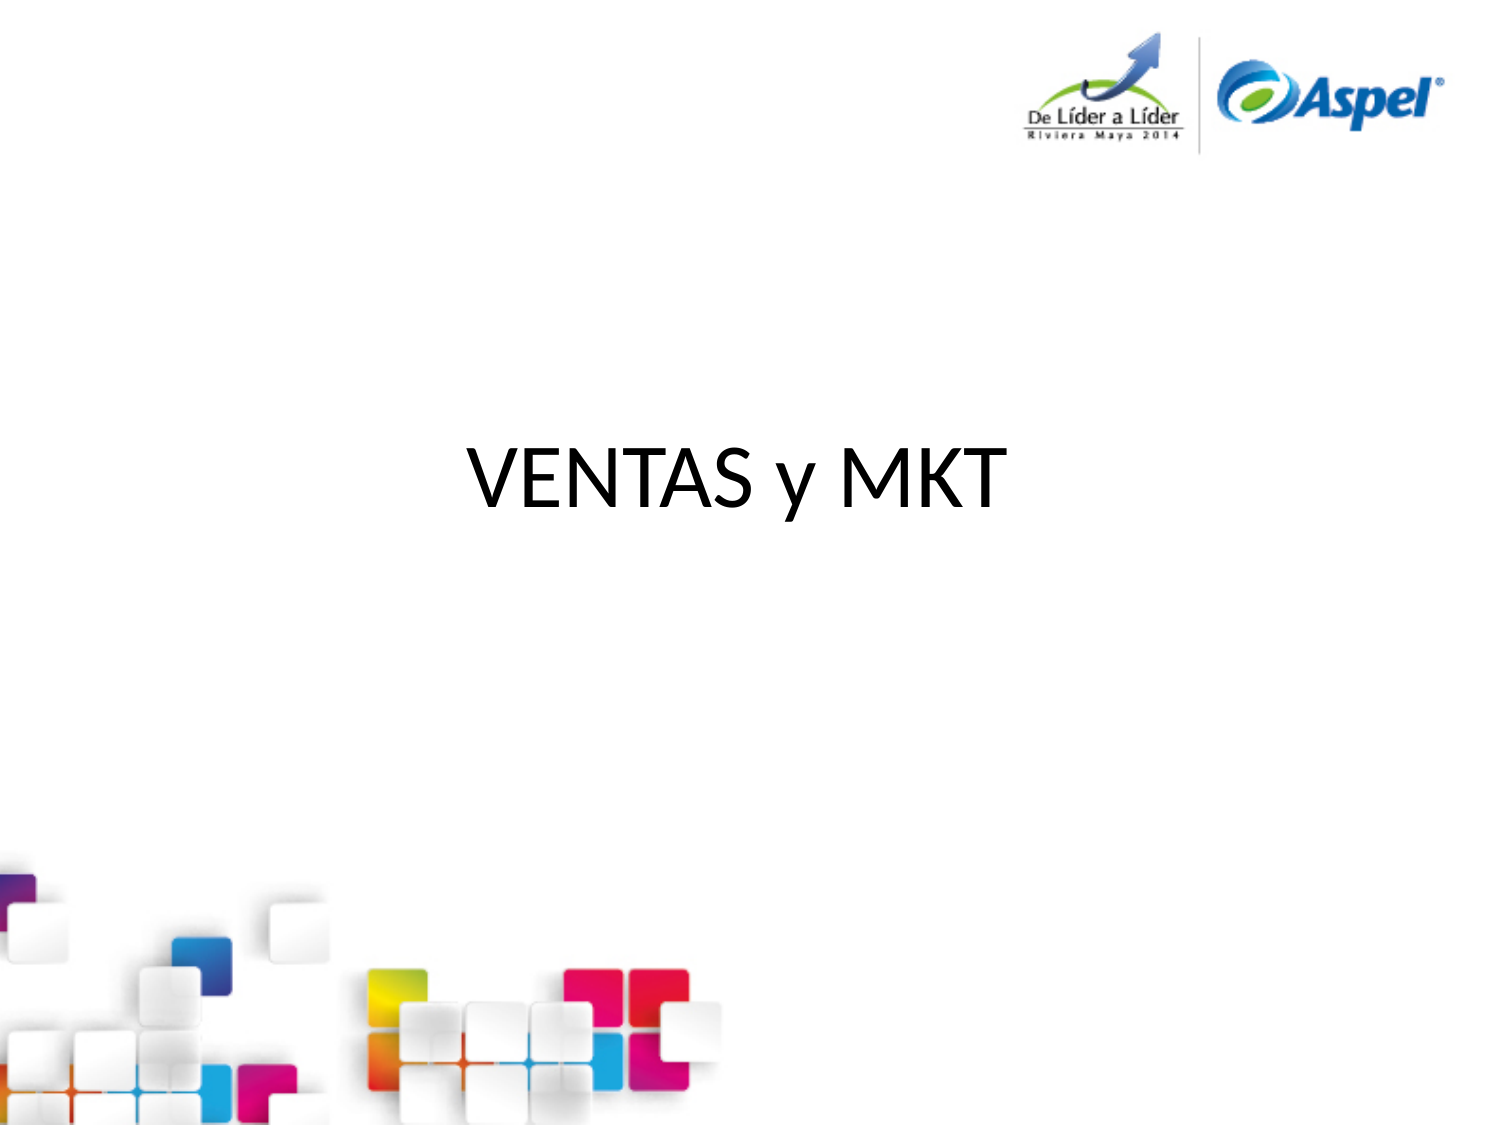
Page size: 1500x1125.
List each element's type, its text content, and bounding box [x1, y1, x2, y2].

title VENTAS y MKT [100, 349, 1376, 591]
picture [0, 0, 1500, 1125]
